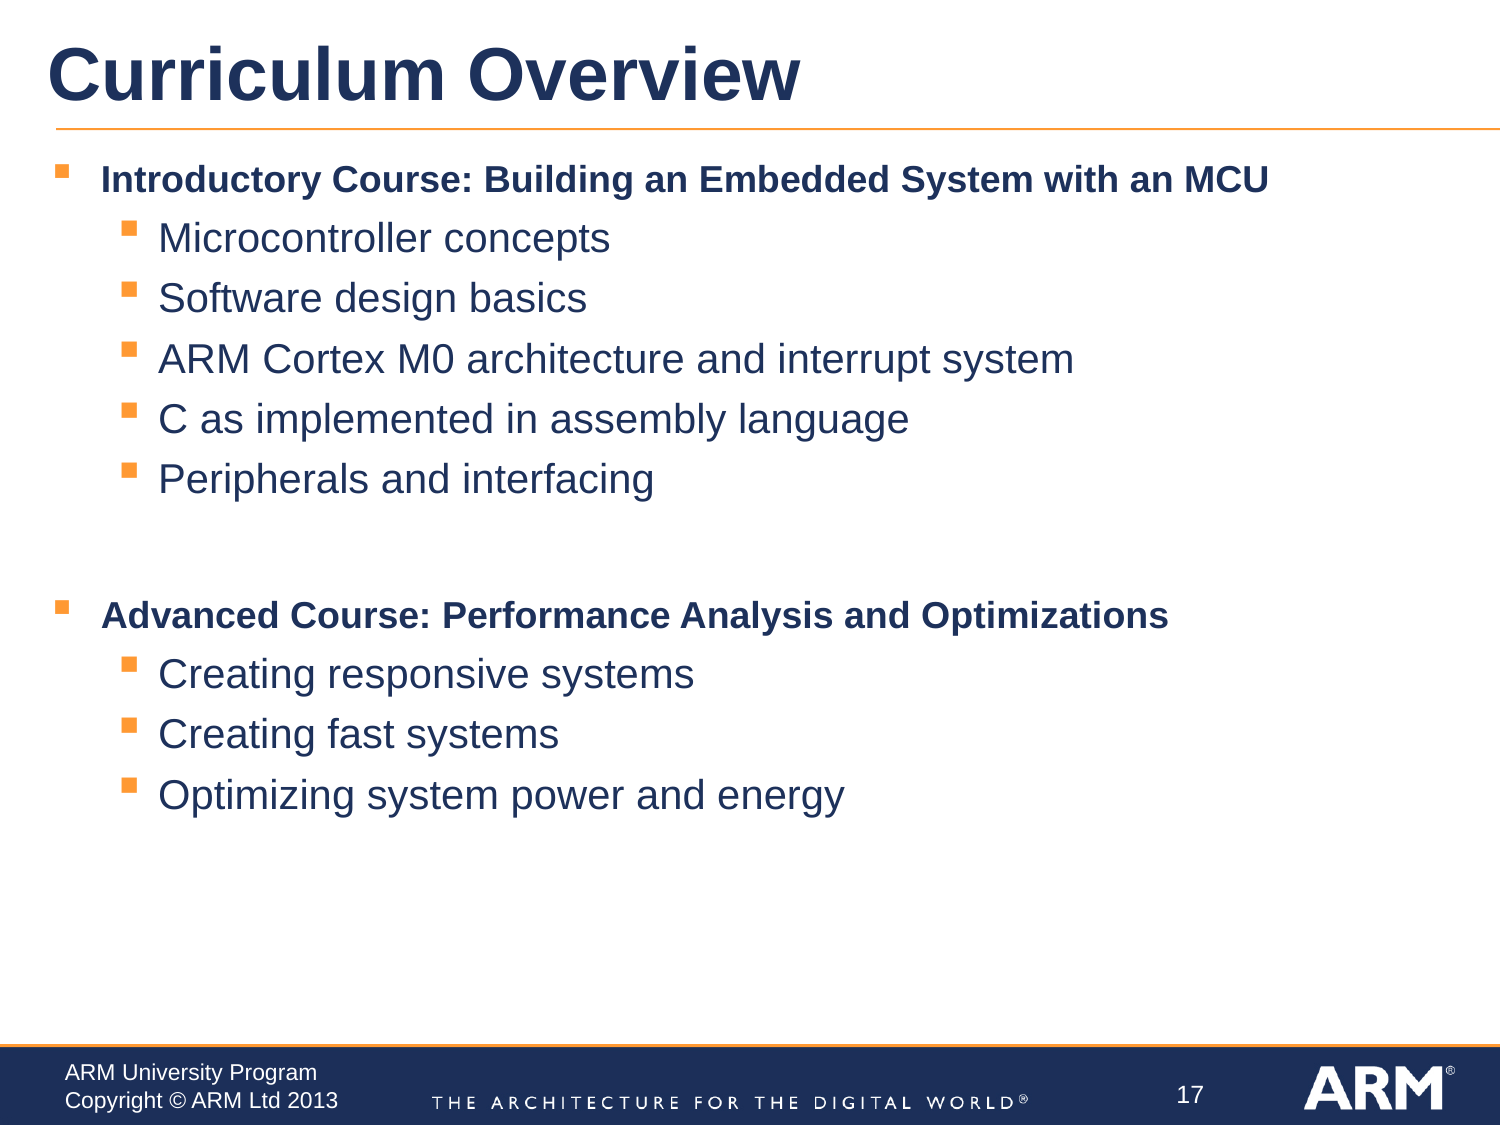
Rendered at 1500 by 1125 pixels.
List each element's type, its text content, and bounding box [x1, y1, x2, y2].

title Curriculum Overview [34, 1, 1500, 141]
picture [0, 1048, 1500, 1125]
list Introductory Course: Building an Embedded System with an MCU Microcontroller concepts Software design basics ARM Cortex M0 architecture and interrupt system C as implemented in assembly language Peripherals and interfacing Advanced Course: Performance Analysis and Optimizations Creating responsive systems Creating fast systems Optimizing system power and energy [38, 148, 1500, 1039]
